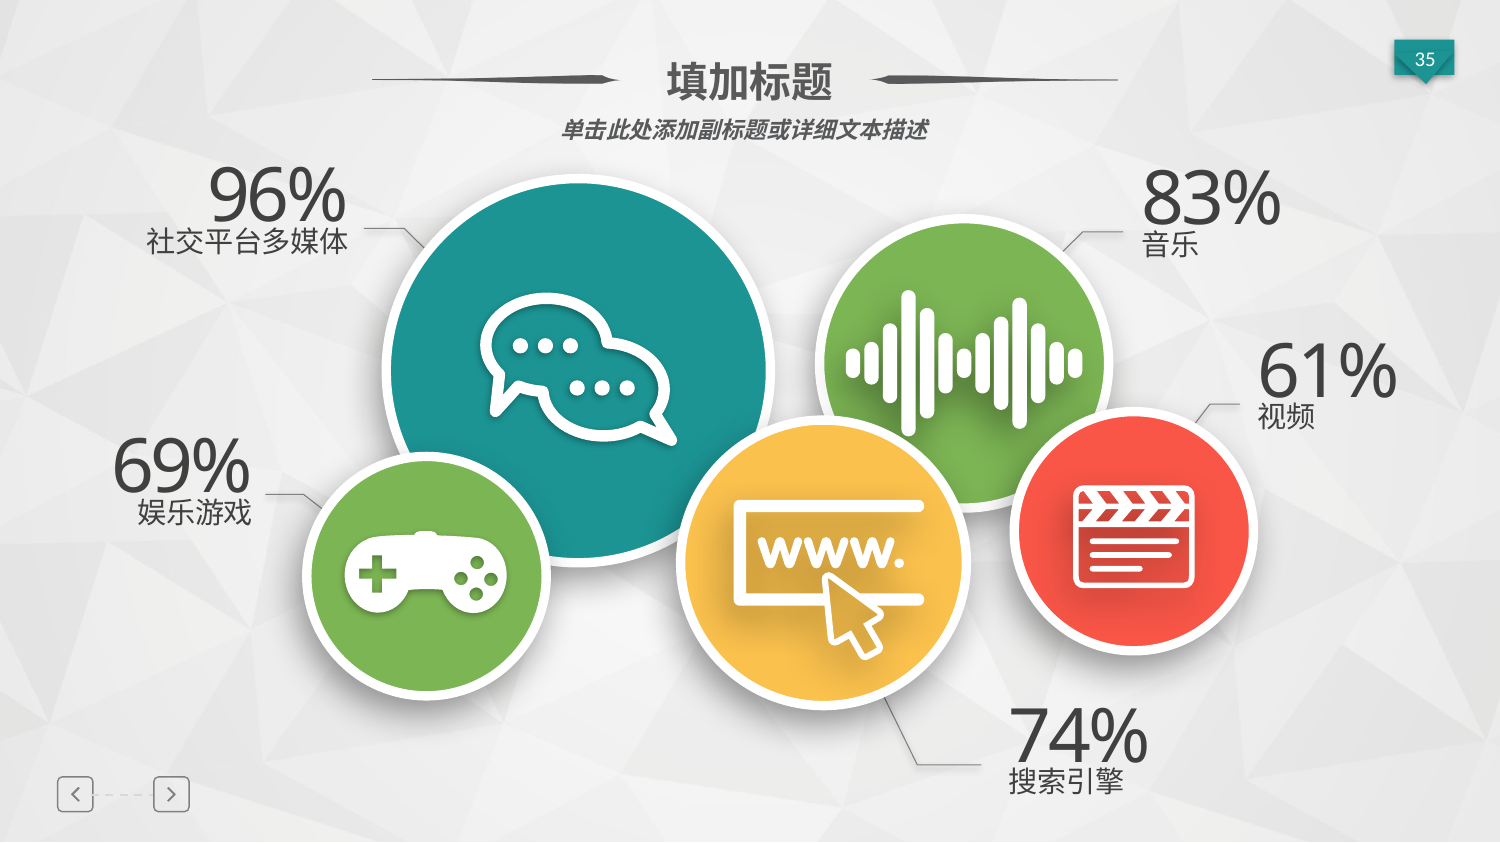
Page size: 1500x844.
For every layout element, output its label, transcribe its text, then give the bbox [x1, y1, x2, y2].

text_box 74% [993, 690, 1284, 760]
text_box 83% [1126, 153, 1417, 223]
text_box [268, 492, 300, 504]
text_box 填加标题 [584, 55, 916, 106]
text_box 音乐 [1126, 223, 1417, 269]
text_box 69% [74, 421, 268, 491]
text_box 96% [74, 149, 364, 219]
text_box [306, 456, 547, 697]
text_box 61% [1243, 325, 1436, 395]
text_box 单击此处添加副标题或详细文本描述 [545, 108, 943, 151]
text_box 搜索引擎 [993, 760, 1284, 807]
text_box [1014, 411, 1254, 651]
text_box 娱乐游戏 [74, 491, 268, 537]
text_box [819, 218, 1109, 509]
text_box 视频 [1243, 395, 1436, 442]
text_box [1203, 402, 1240, 410]
text_box [897, 717, 982, 767]
text_box [1115, 229, 1124, 235]
text_box 社交平台多媒体 [74, 219, 364, 266]
text_box [364, 226, 380, 234]
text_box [385, 178, 771, 564]
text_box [680, 419, 967, 706]
picture [0, 0, 1500, 842]
